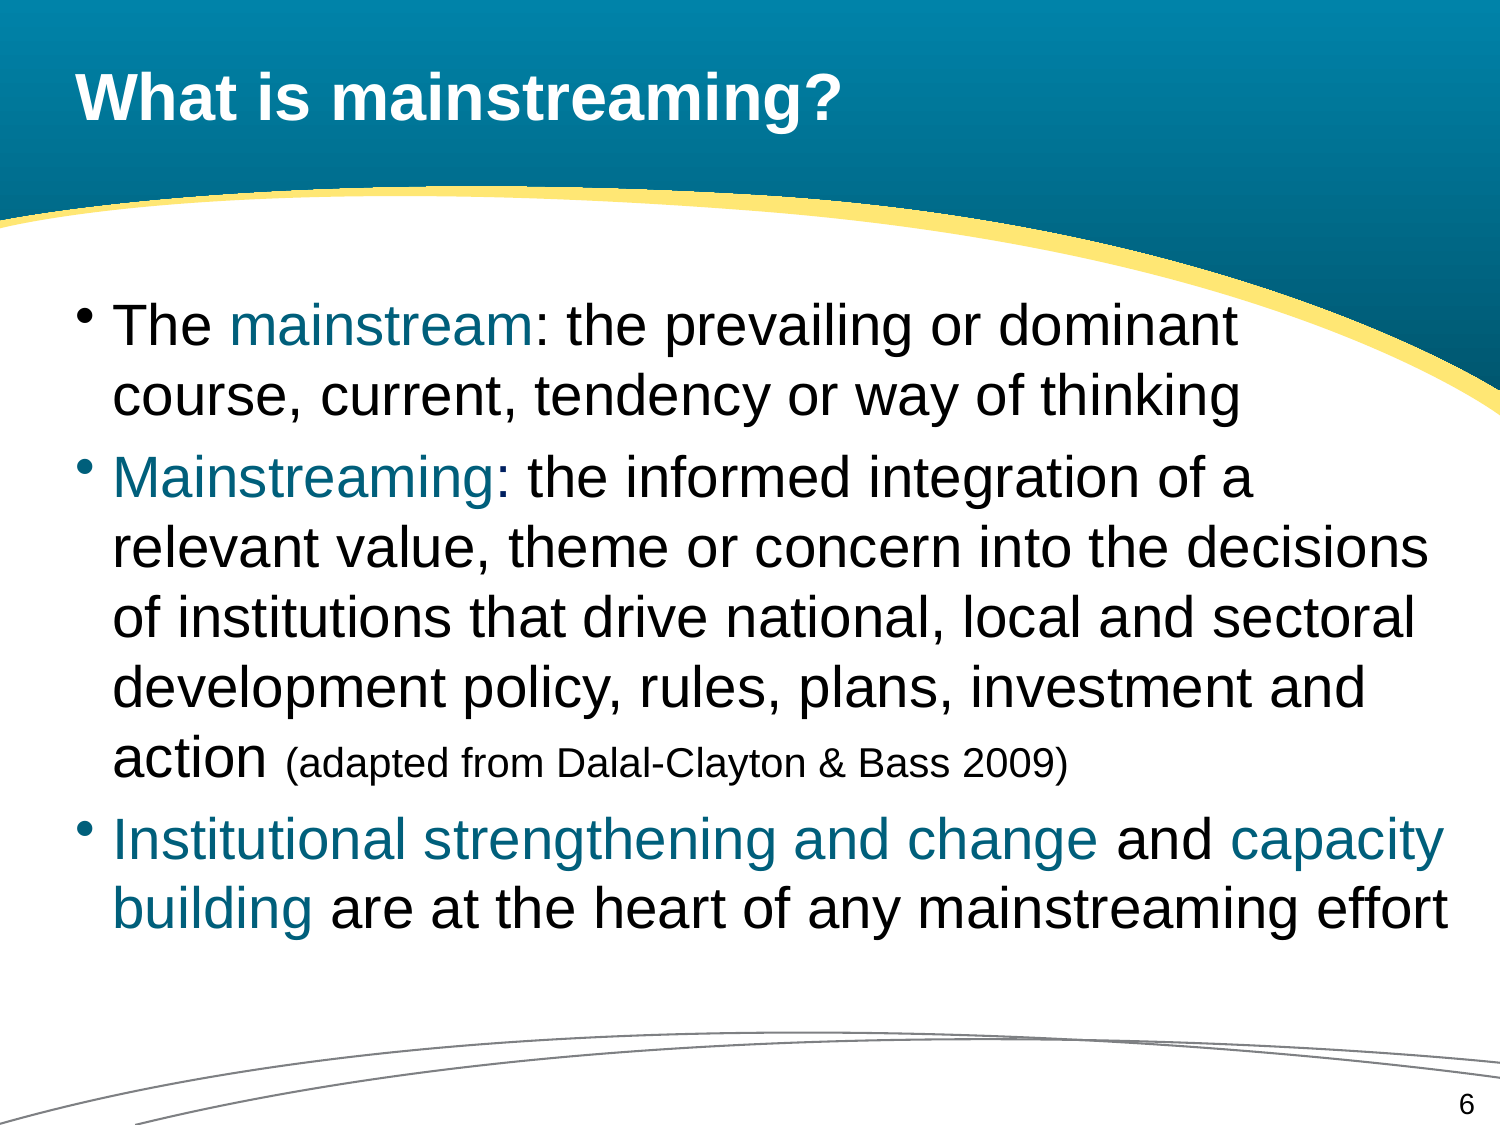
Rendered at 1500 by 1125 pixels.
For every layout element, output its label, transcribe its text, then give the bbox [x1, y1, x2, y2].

title What is mainstreaming? [74, 0, 1476, 188]
slide_number 6 [1124, 1084, 1476, 1113]
list The mainstream: the prevailing or dominant course, current, tendency or way of thinking Mainstreaming: the informed integration of a relevant value, theme or concern into the decisions of institutions that drive national, local and sectoral development policy, rules, plans, investment and action (adapted from Dalal-Clayton & Bass 2009) Institutional strengthening and change and capacity building are at the heart of any mainstreaming effort [74, 287, 1463, 1076]
